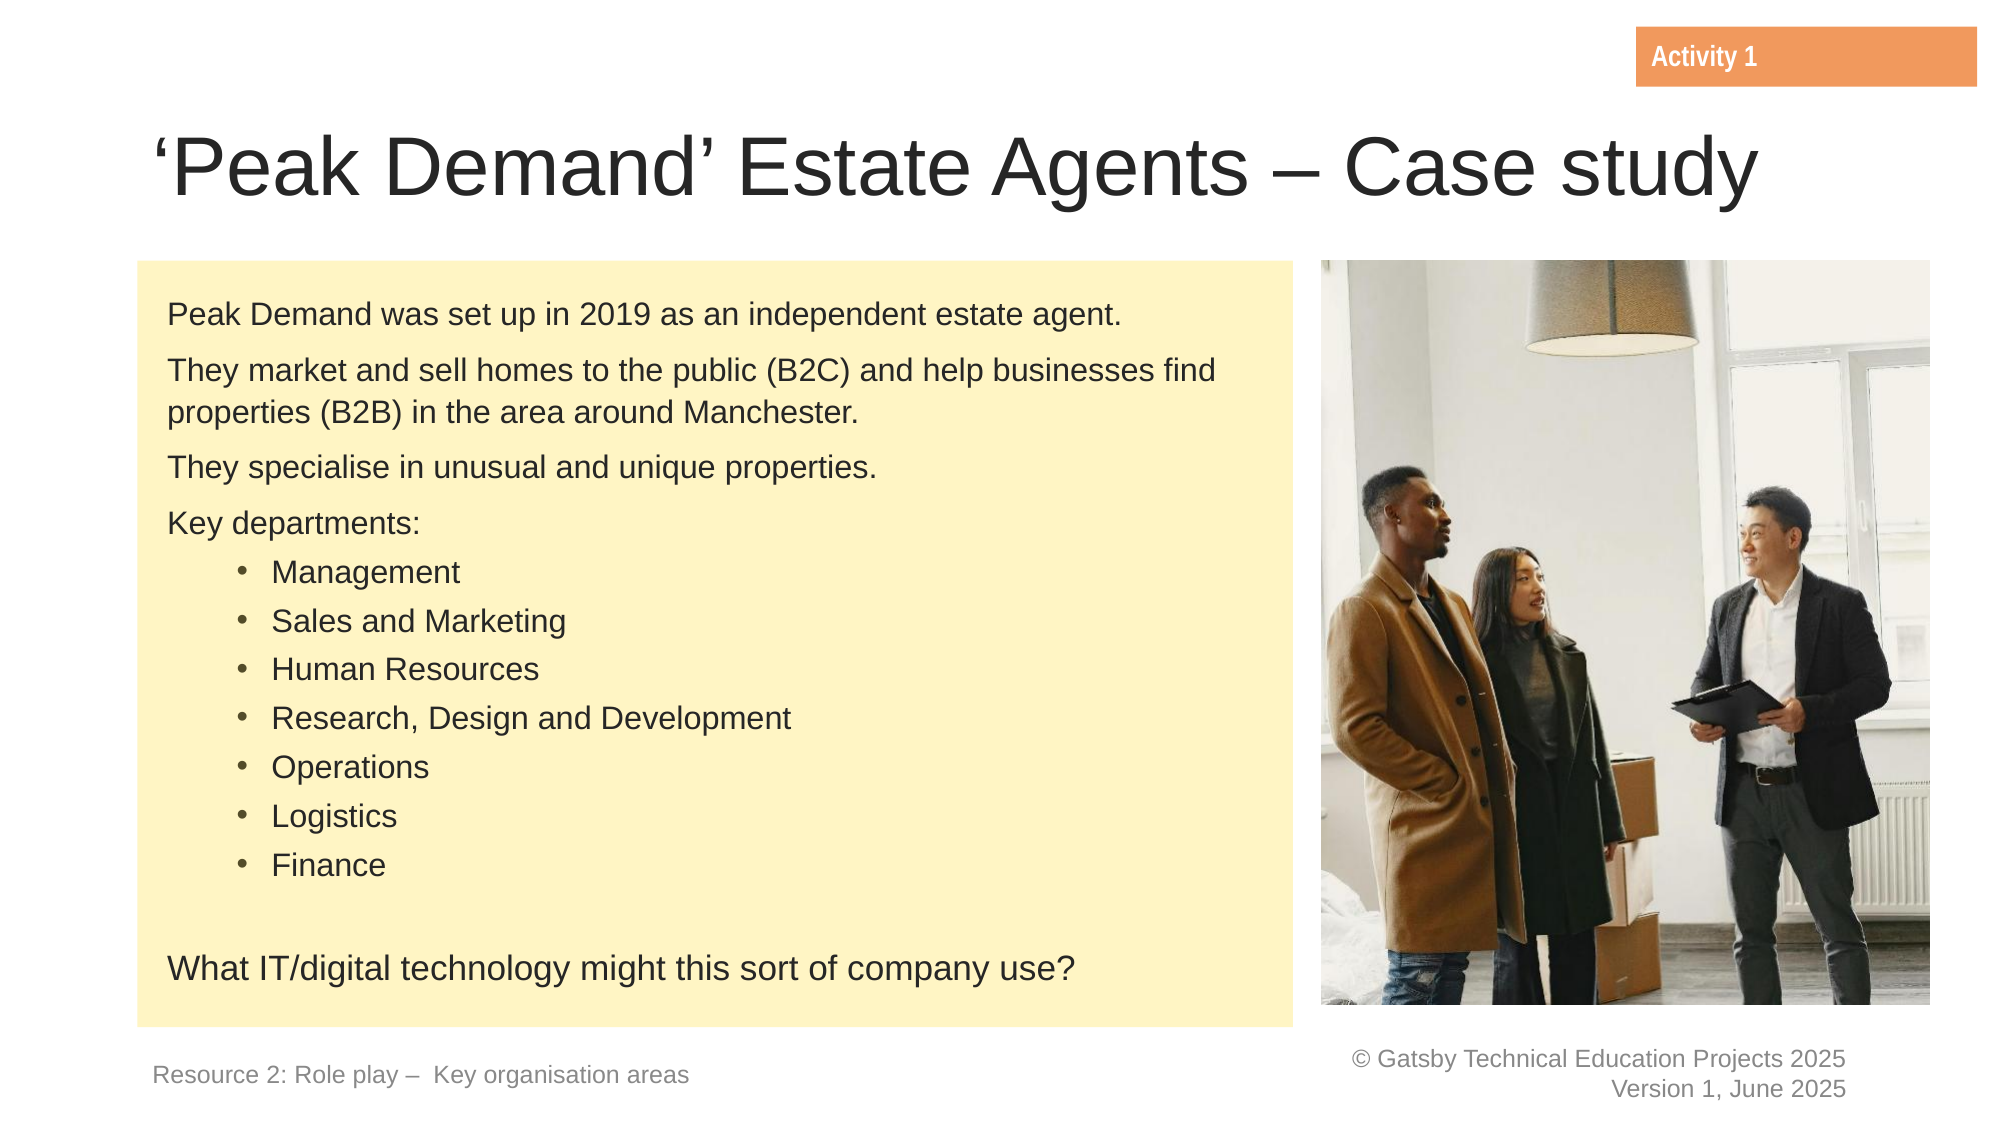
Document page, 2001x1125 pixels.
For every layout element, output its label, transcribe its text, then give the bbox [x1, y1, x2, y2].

title ‘Peak Demand’ Estate Agents – Case study [137, 59, 1863, 278]
list Resource 2: Role play – Key organisation areas [137, 1042, 829, 1103]
list Activity 1 [1636, 26, 1978, 87]
picture [1321, 260, 1930, 1005]
list Peak Demand was set up in 2019 as an independent estate agent. They market and sell homes to the public (B2C) and help businesses find properties (B2B) in the area around Manchester. They specialise in unusual and unique properties. Key departments: Management Sales and Marketing Human Resources Research, Design and Development Operations Logistics Finance What IT/digital technology might this sort of company use? [137, 260, 1293, 1028]
